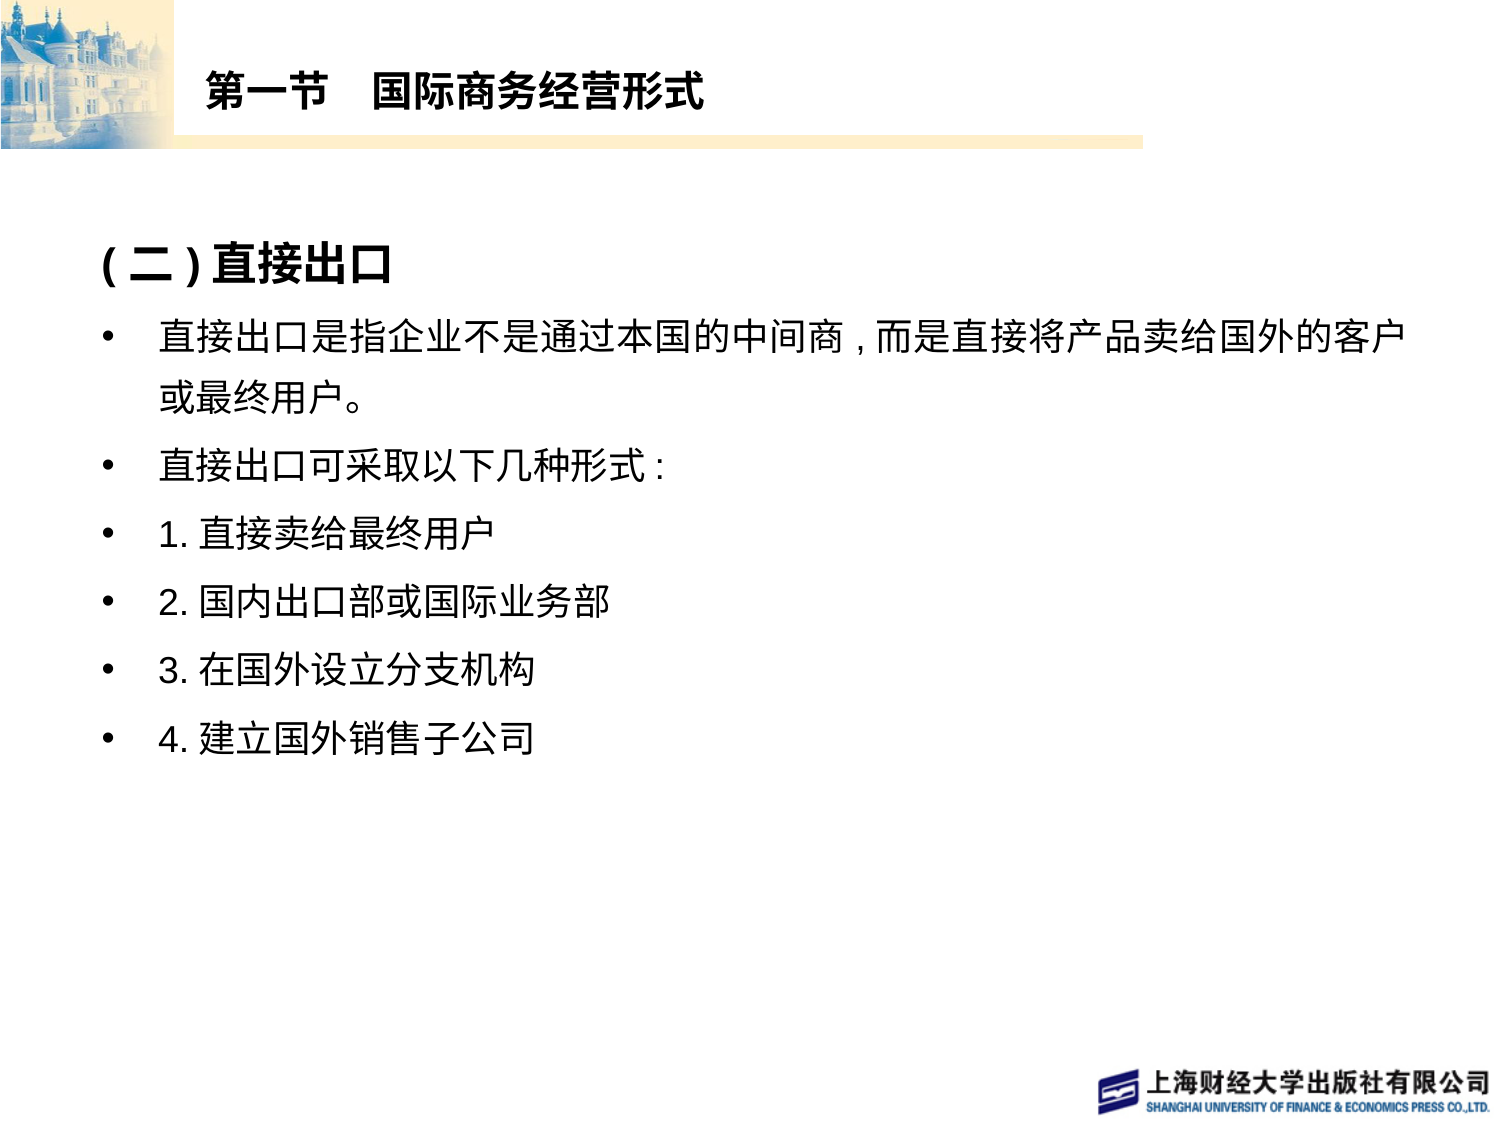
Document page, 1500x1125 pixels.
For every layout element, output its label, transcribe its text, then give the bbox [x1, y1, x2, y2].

list (二)直接出口 直接出口是指企业不是通过本国的中间商,而是直接将产品卖给国外的客户或最终用户。 直接出口可采取以下几种形式: 1.直接卖给最终用户 2.国内出口部或国际业务部 3.在国外设立分支机构 4.建立国外销售子公司 [86, 207, 1425, 1071]
title 第一节 国际商务经营形式 [189, 36, 1262, 143]
picture [0, 0, 1143, 149]
picture [1097, 1065, 1494, 1120]
